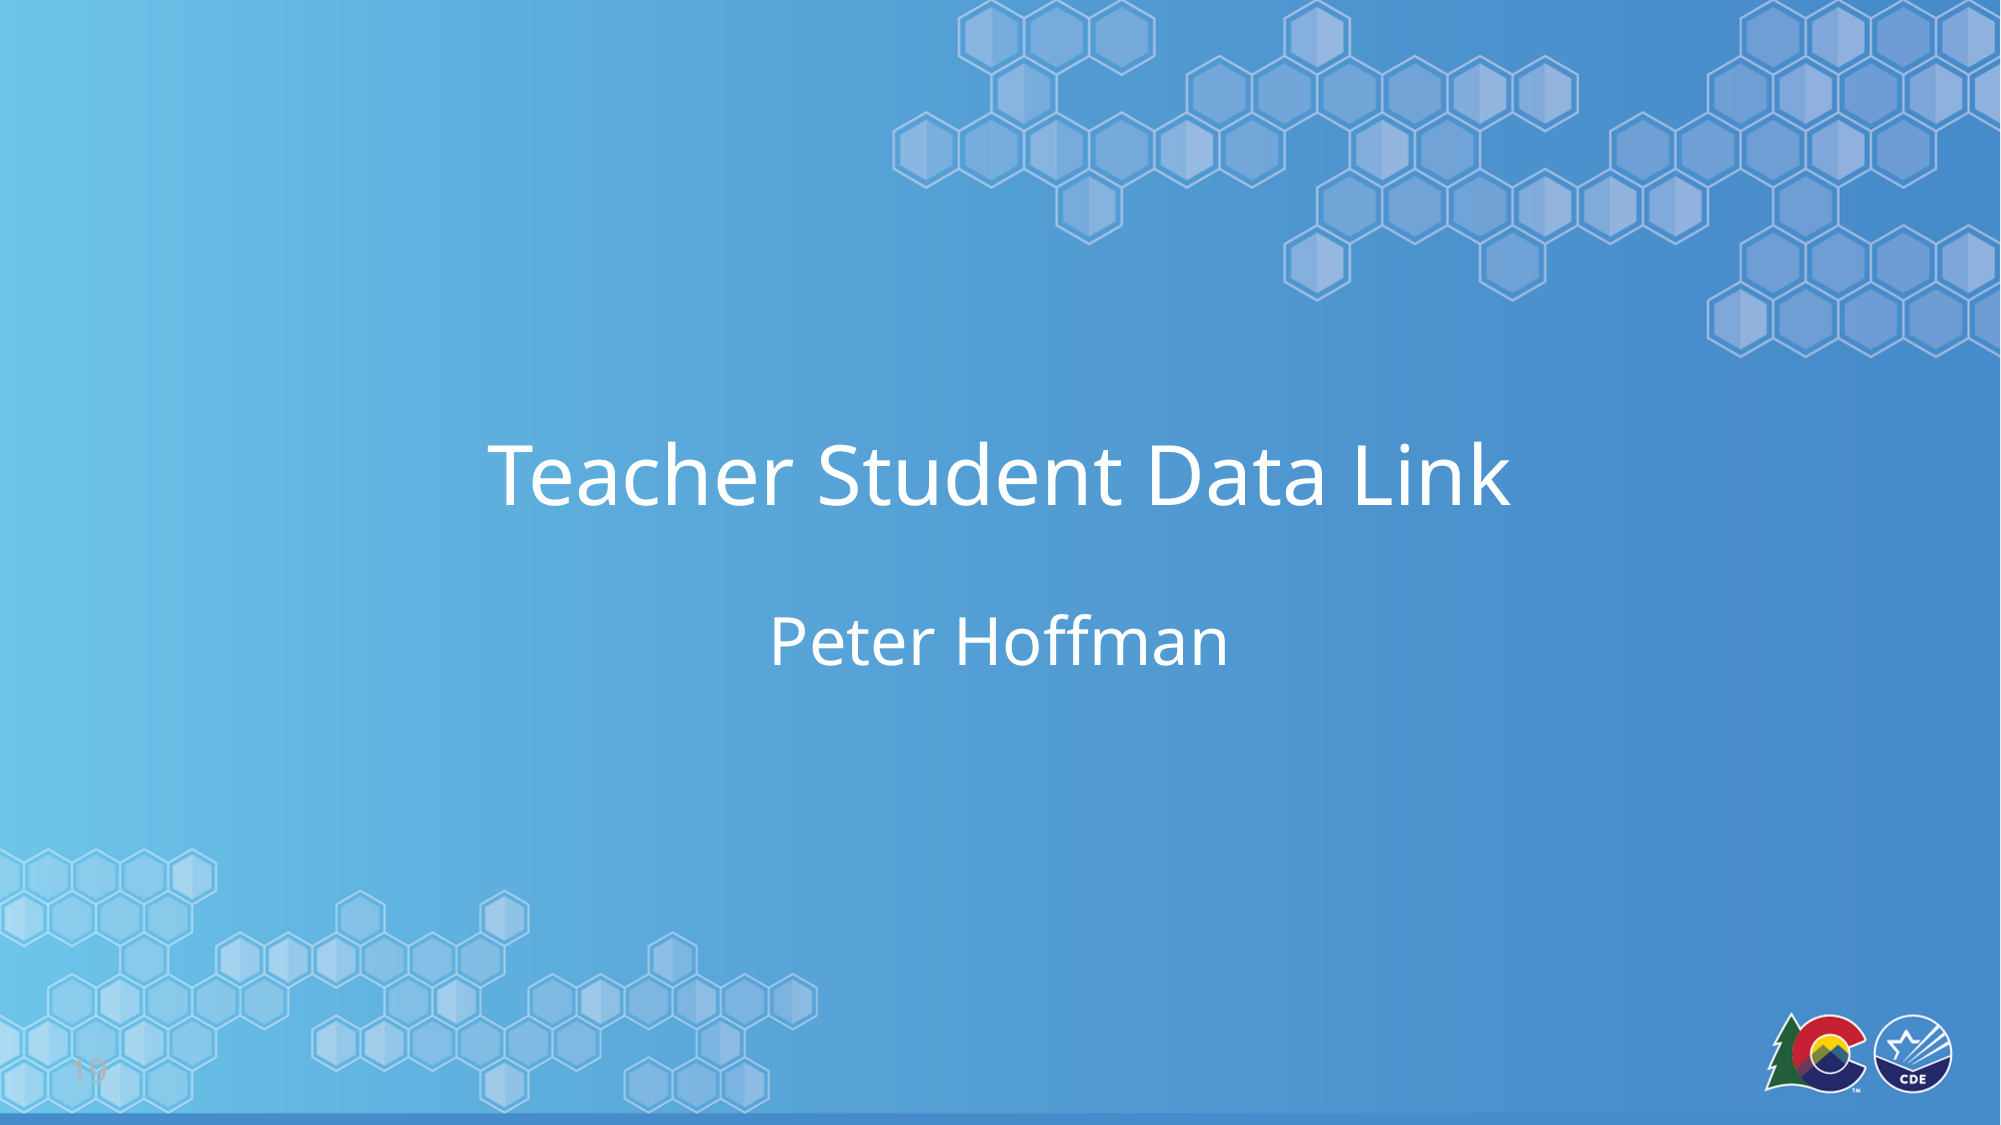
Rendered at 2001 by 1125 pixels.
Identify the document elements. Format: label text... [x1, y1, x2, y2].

title Teacher Student Data Link [0, 425, 2000, 600]
slide_number 19 [54, 1042, 191, 1103]
list Peter Hoffman [0, 600, 2000, 775]
picture [0, 0, 2001, 1125]
